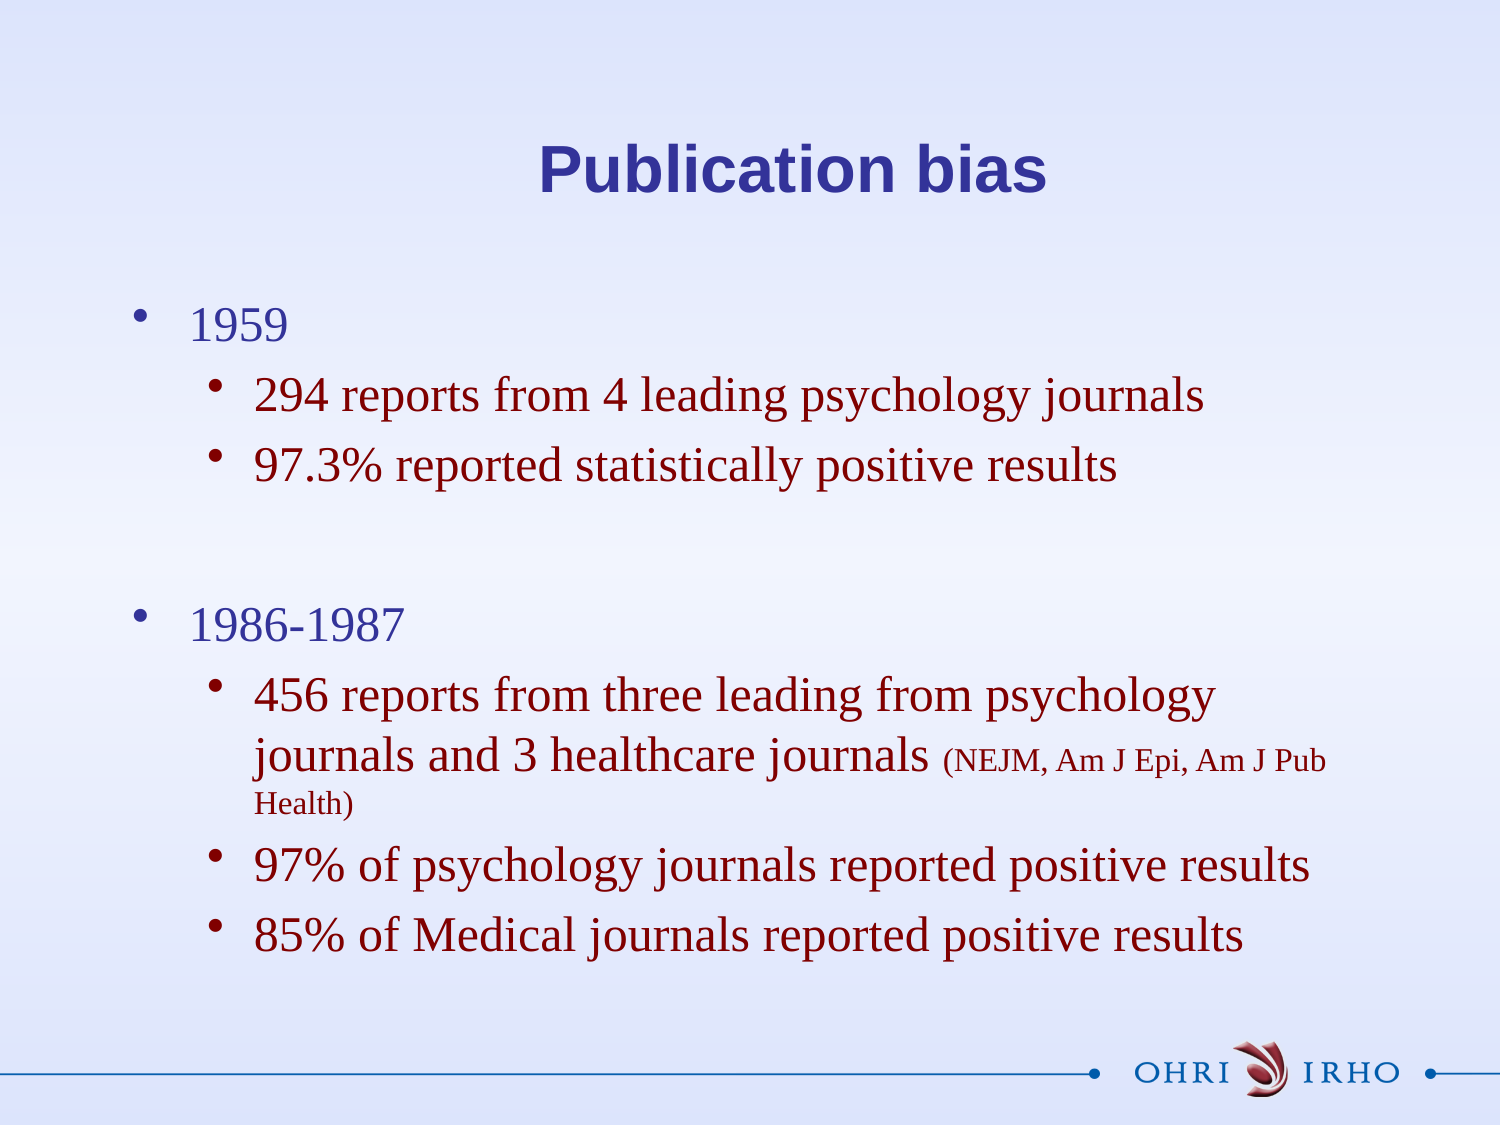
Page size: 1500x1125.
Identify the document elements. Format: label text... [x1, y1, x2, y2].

title Publication bias [212, 46, 1375, 284]
list 1959 294 reports from 4 leading psychology journals 97.3% reported statistically positive results 1986-1987 456 reports from three leading from psychology journals and 3 healthcare journals (NEJM, Am J Epi, Am J Pub Health) 97% of psychology journals reported positive results 85% of Medical journals reported positive results [117, 284, 1375, 1013]
picture [0, 0, 1500, 1125]
